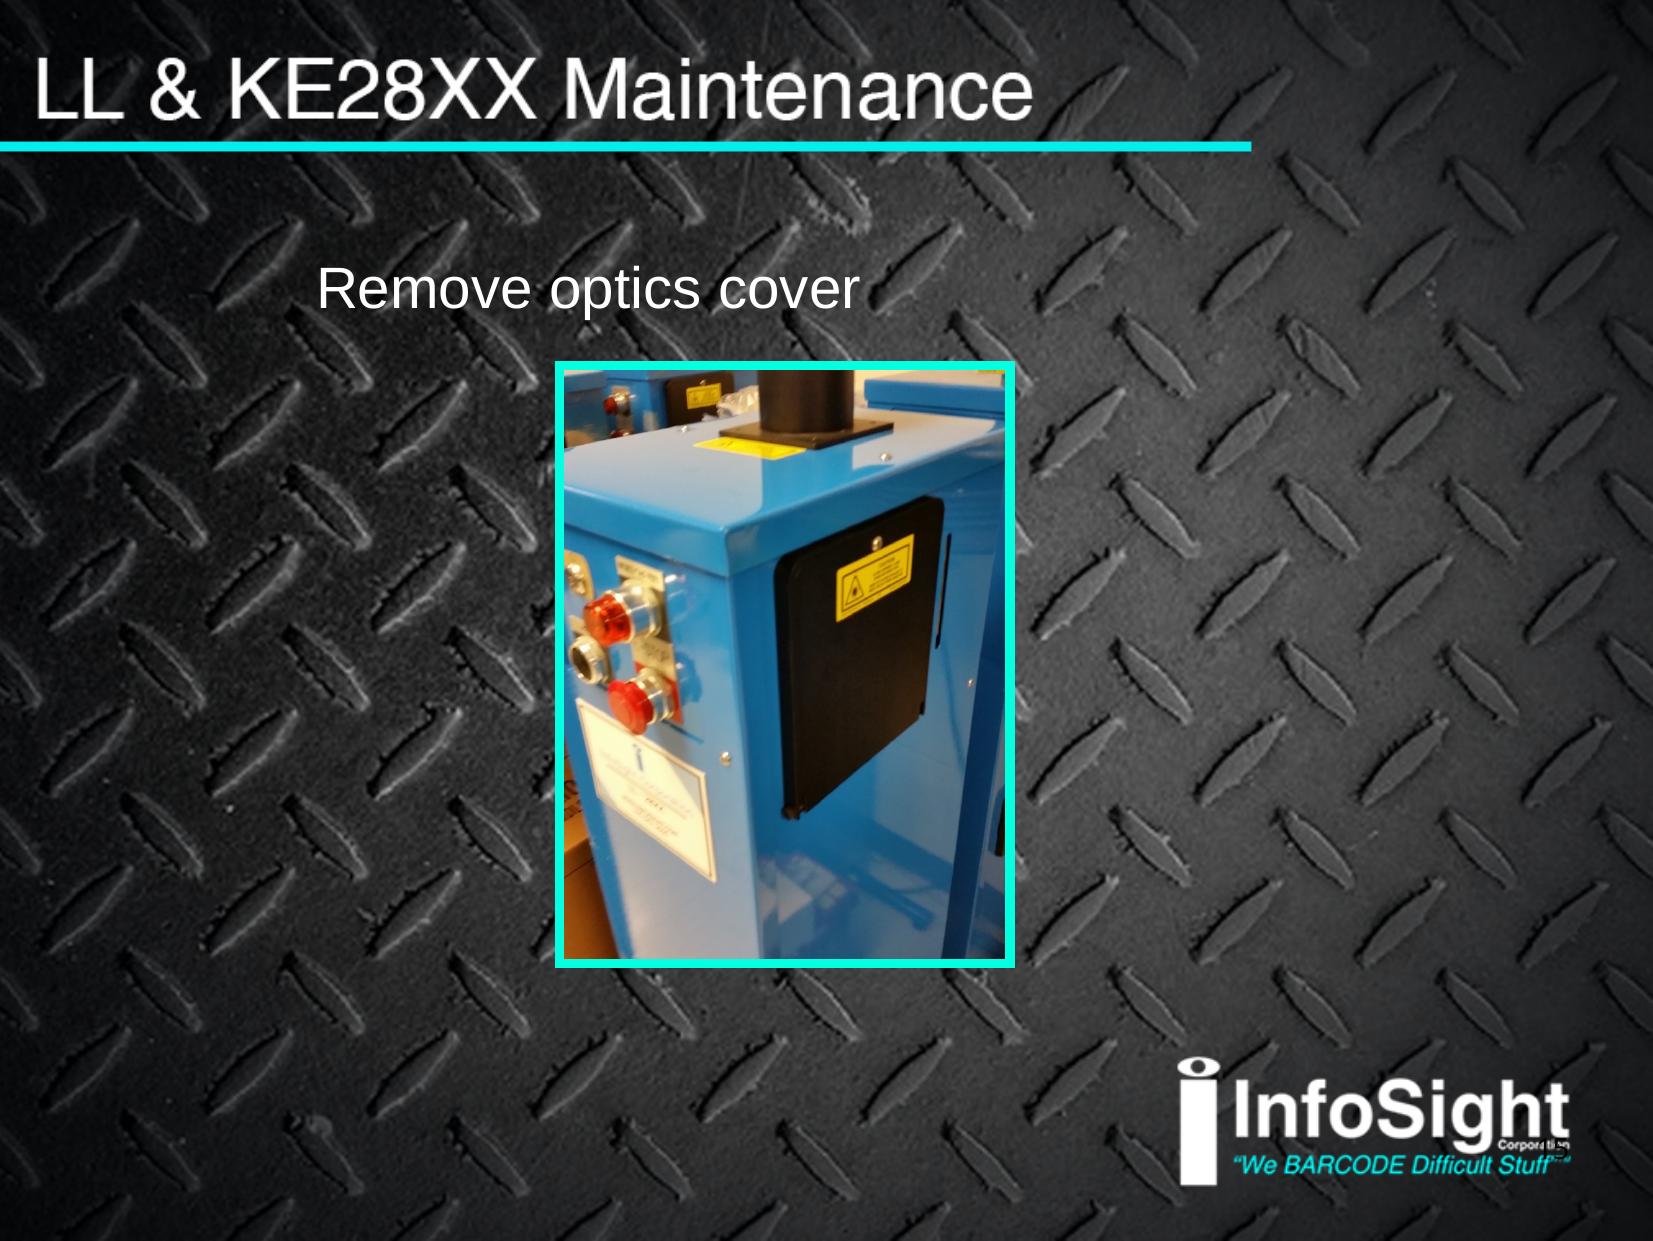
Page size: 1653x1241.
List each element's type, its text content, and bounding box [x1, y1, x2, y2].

text_box Remove optics cover [301, 245, 1314, 318]
picture [0, 0, 1653, 1241]
slide_number 15 [1185, 1130, 1570, 1215]
